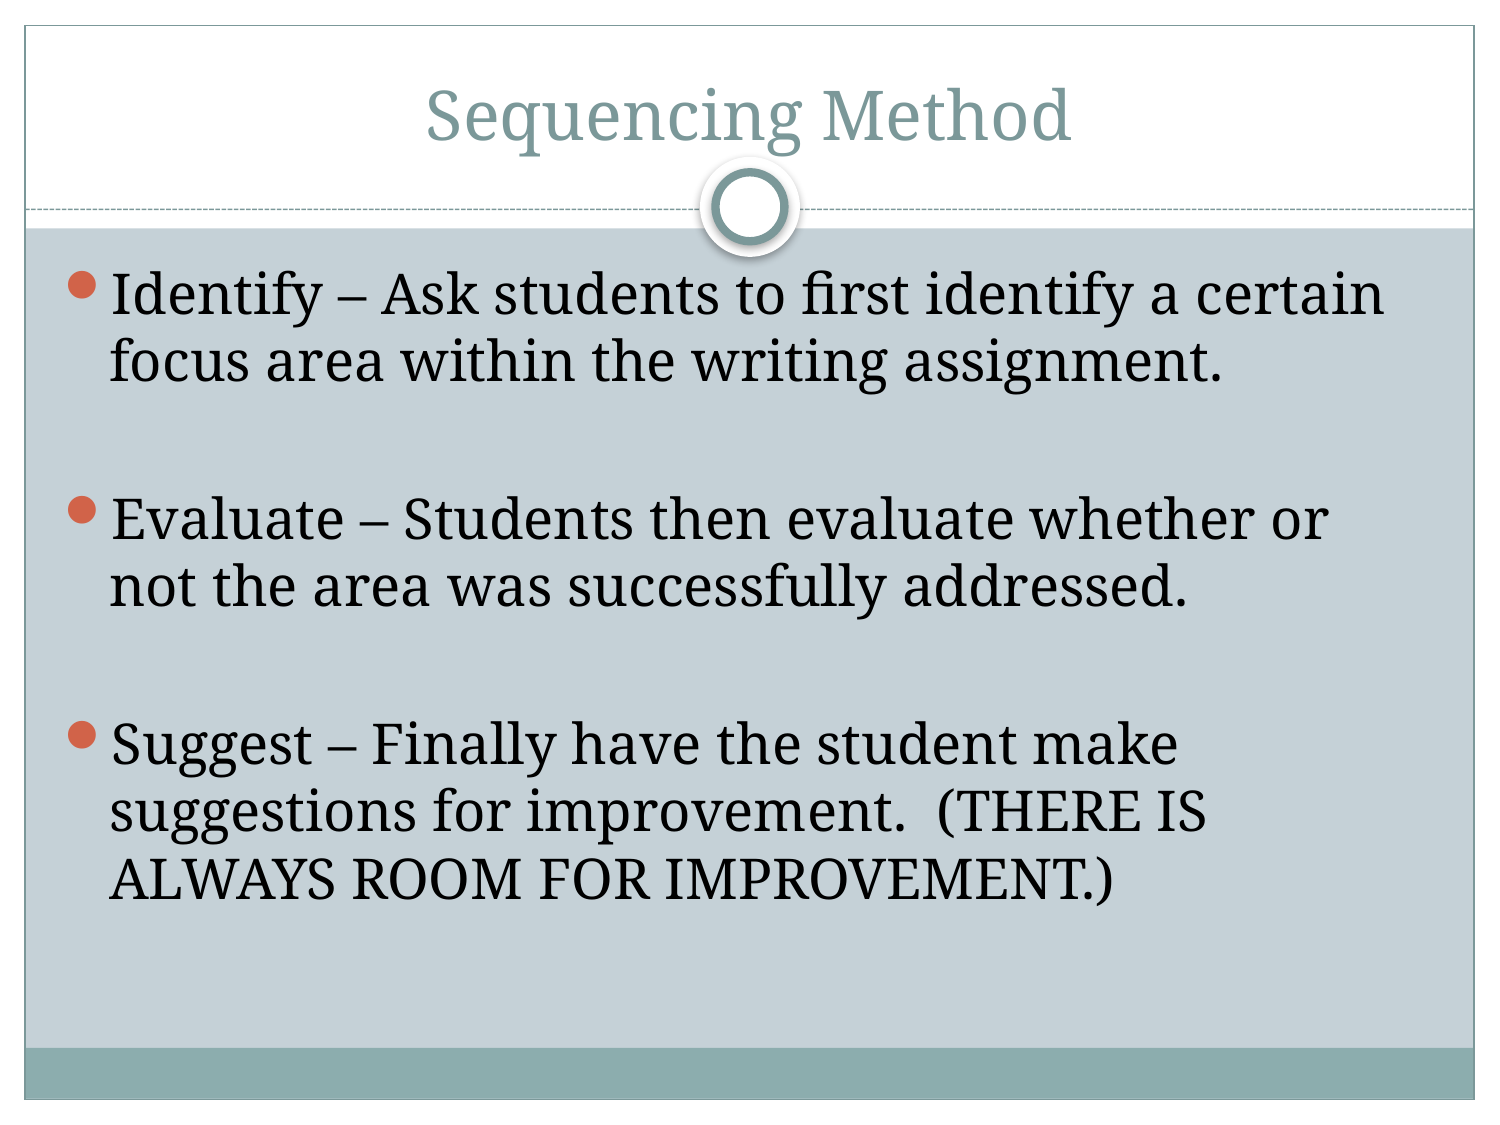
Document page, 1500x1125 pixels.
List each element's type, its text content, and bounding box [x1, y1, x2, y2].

title Sequencing Method [49, 37, 1450, 162]
list Identify – Ask students to first identify a certain focus area within the writing assignment. Evaluate – Students then evaluate whether or not the area was successfully addressed. Suggest – Finally have the student make suggestions for improvement. (THERE IS ALWAYS ROOM FOR IMPROVEMENT.) [49, 250, 1445, 1001]
